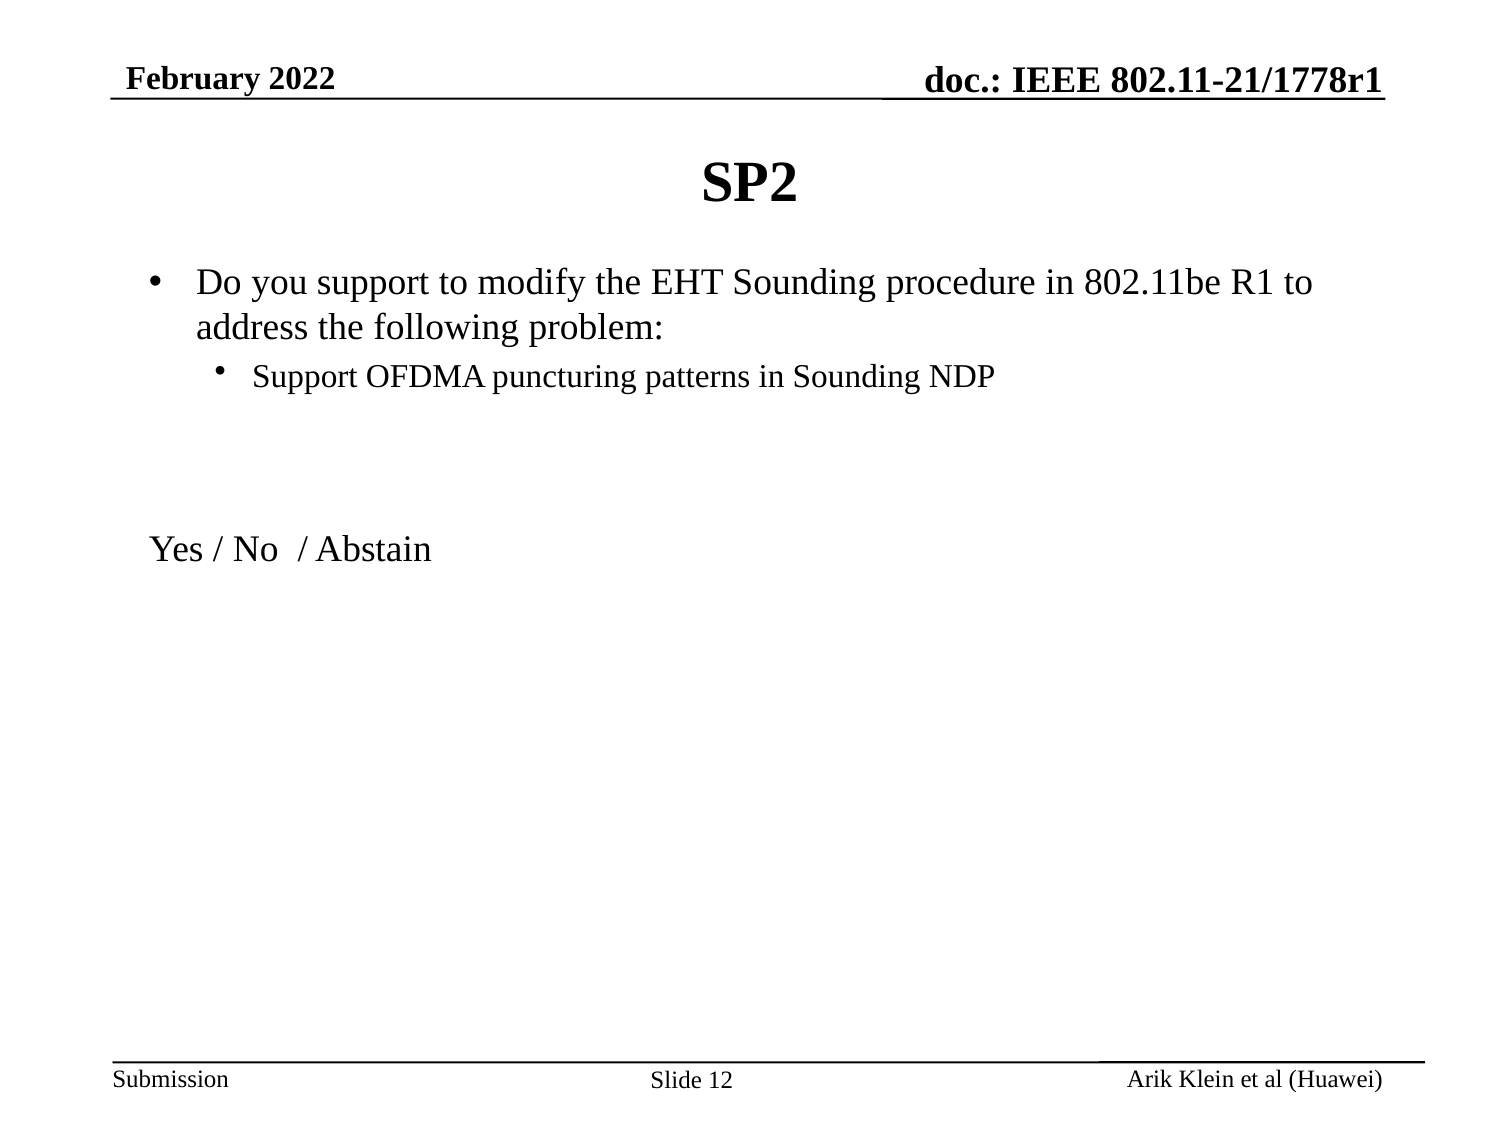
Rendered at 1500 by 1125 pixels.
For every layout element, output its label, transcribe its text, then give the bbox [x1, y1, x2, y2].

list Do you support to modify the EHT Sounding procedure in 802.11be R1 to address the following problem: Support OFDMA puncturing patterns in Sounding NDP Yes / No / Abstain [124, 249, 1388, 988]
title SP2 [112, 133, 1388, 222]
